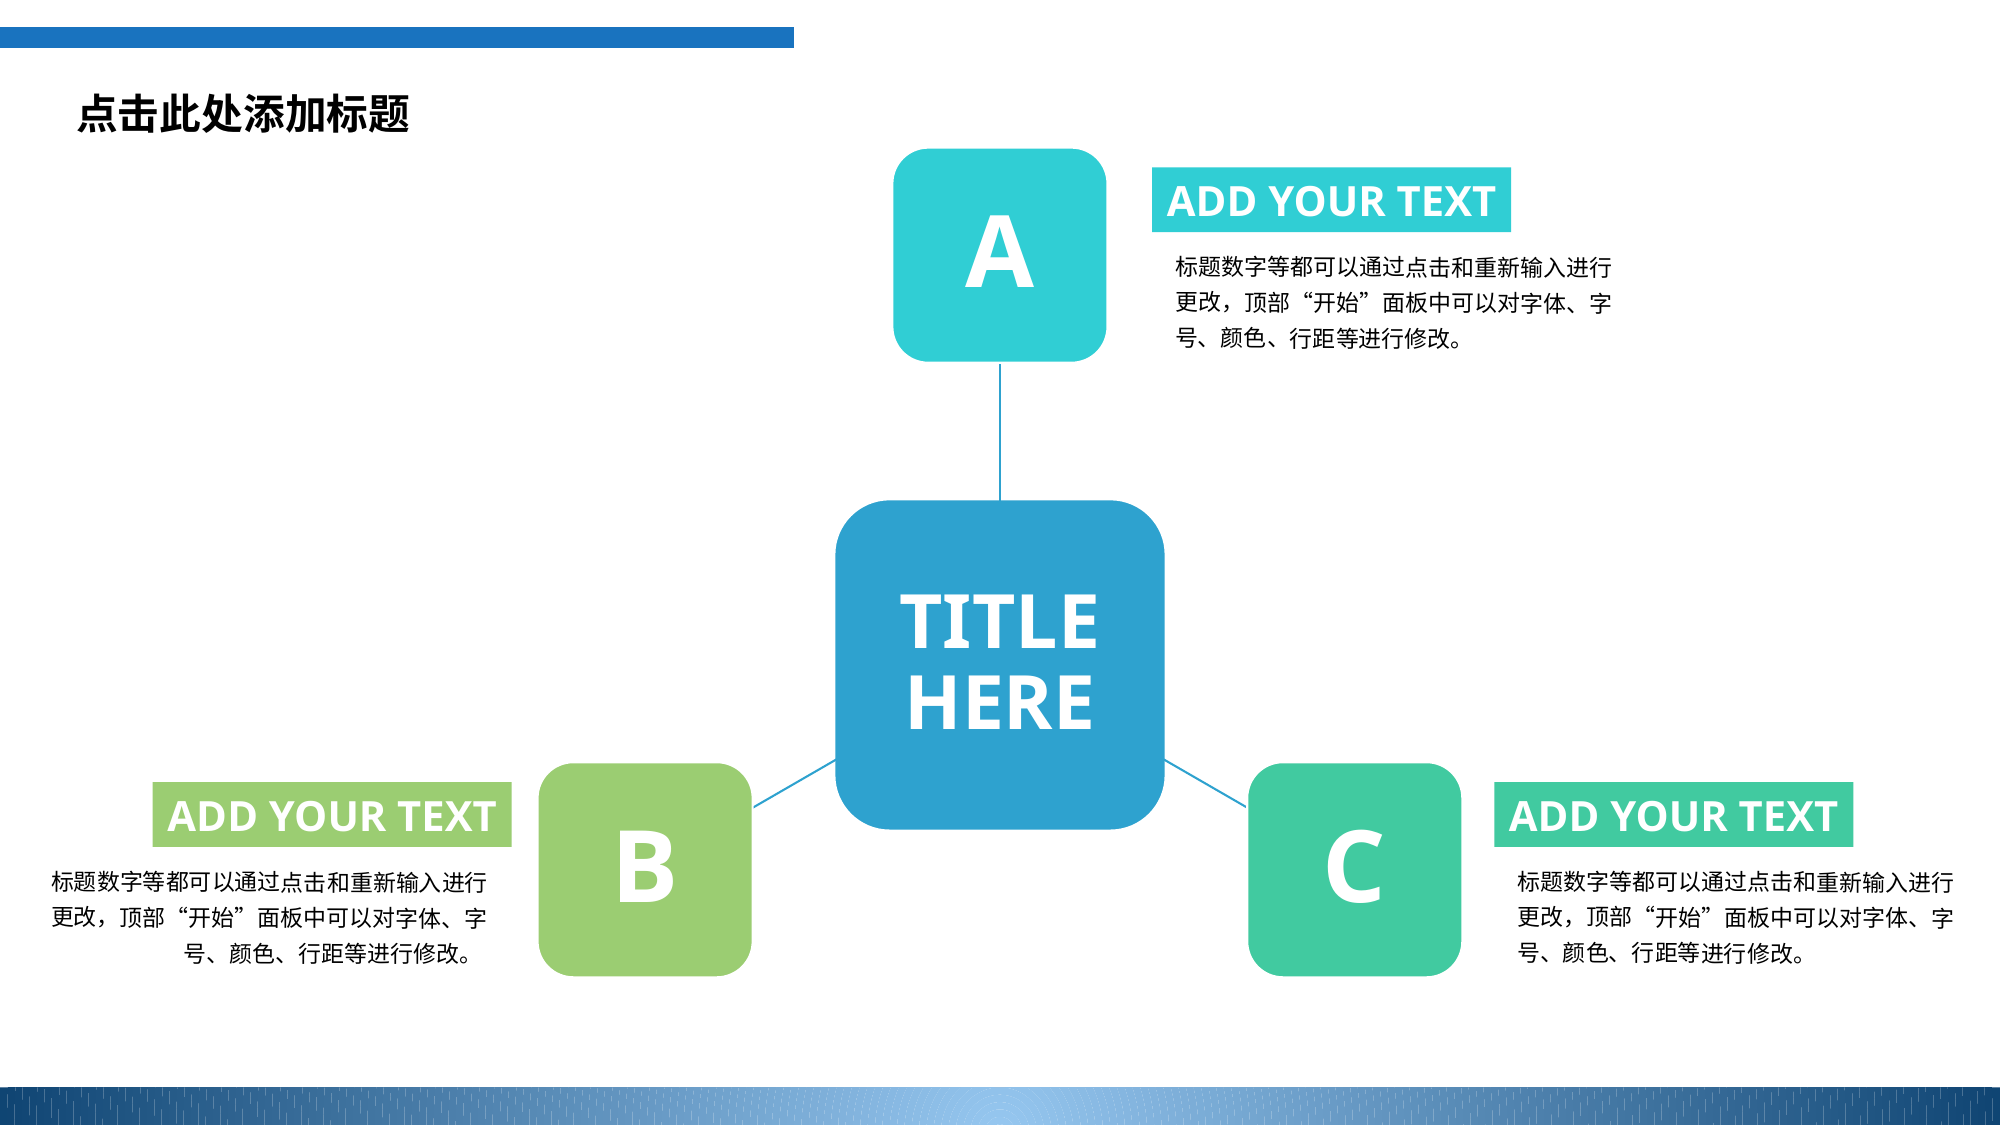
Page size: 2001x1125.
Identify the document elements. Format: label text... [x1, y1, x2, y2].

text_box [1132, 740, 1246, 809]
text_box C [1246, 761, 1464, 979]
text_box ADD YOUR TEXT [152, 782, 512, 847]
text_box 标题数字等都可以通过点击和重新输入进行更改，顶部“开始”面板中可以对字体、字号、颜色、行距等进行修改。 [1160, 236, 1646, 361]
text_box [754, 741, 868, 809]
list 点击此处添加标题 [60, 72, 795, 161]
text_box 标题数字等都可以通过点击和重新输入进行更改，顶部“开始”面板中可以对字体、字号、颜色、行距等进行修改。 [18, 851, 504, 976]
text_box ADD YOUR TEXT [1494, 782, 1854, 847]
text_box A [891, 146, 1109, 364]
text_box TITLE HERE [833, 498, 1167, 832]
text_box 标题数字等都可以通过点击和重新输入进行更改，顶部“开始”面板中可以对字体、字号、颜色、行距等进行修改。 [1502, 851, 1988, 976]
text_box ADD YOUR TEXT [1152, 167, 1512, 233]
text_box B [536, 761, 754, 979]
